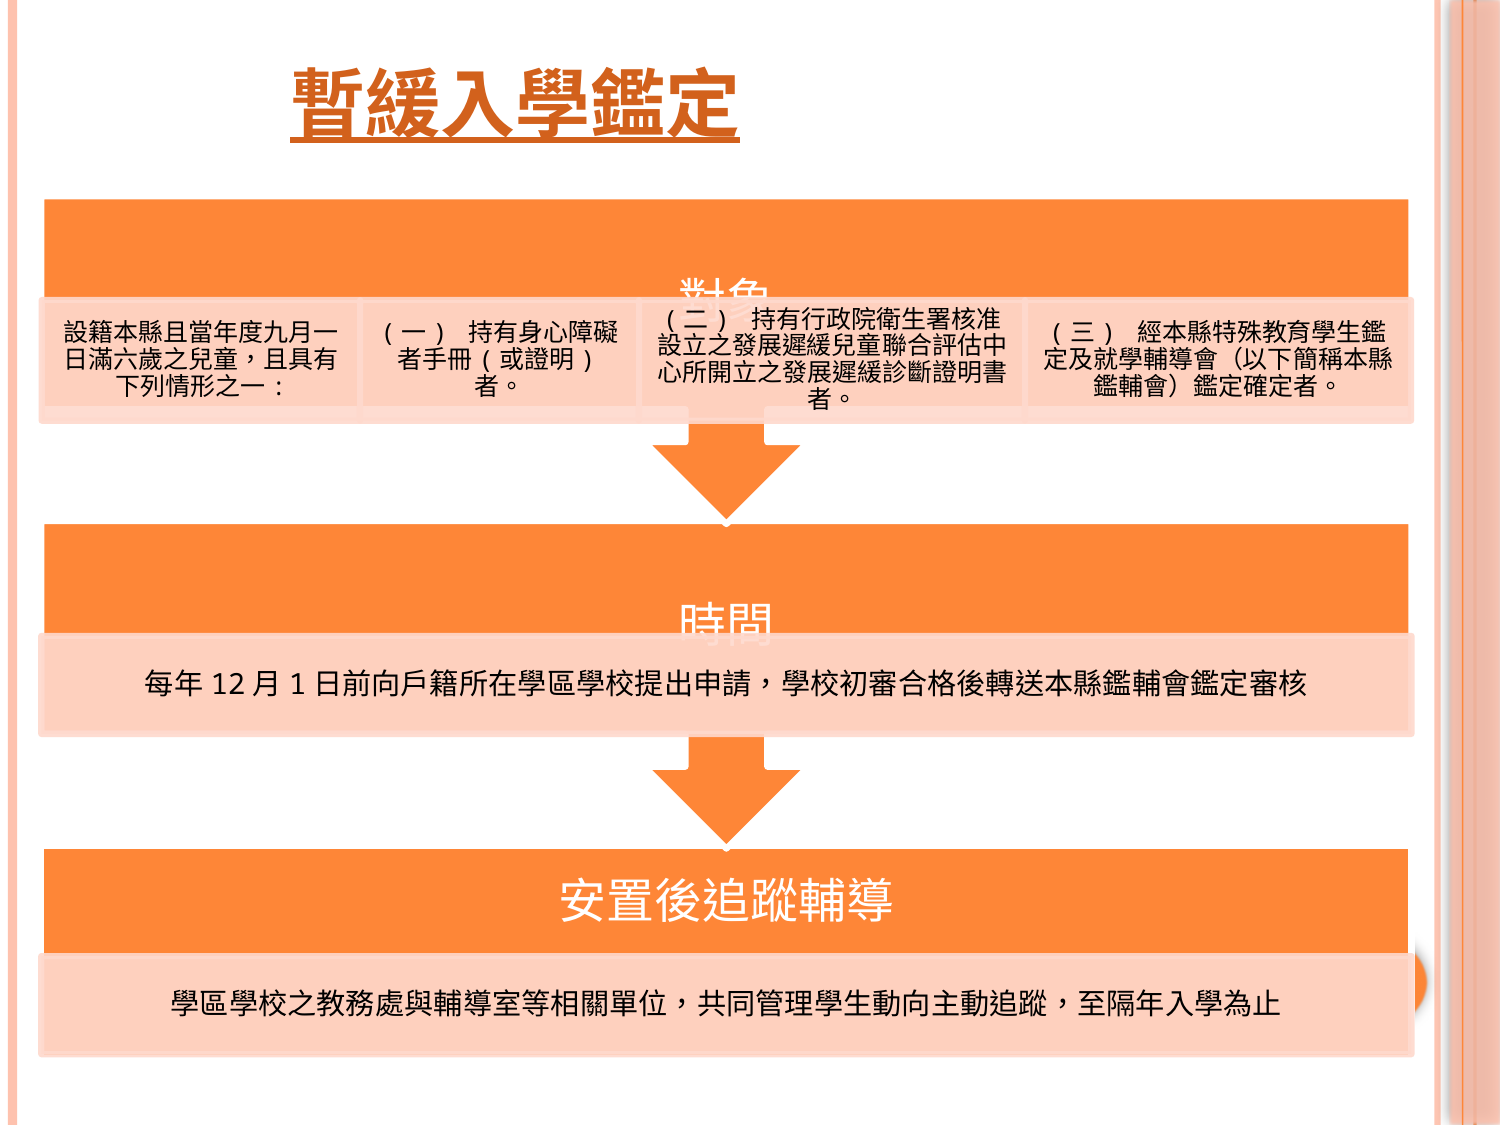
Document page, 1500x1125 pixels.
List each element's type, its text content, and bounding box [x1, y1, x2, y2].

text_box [44, 199, 1410, 1057]
title 暫緩入學鑑定 [75, 45, 1300, 173]
